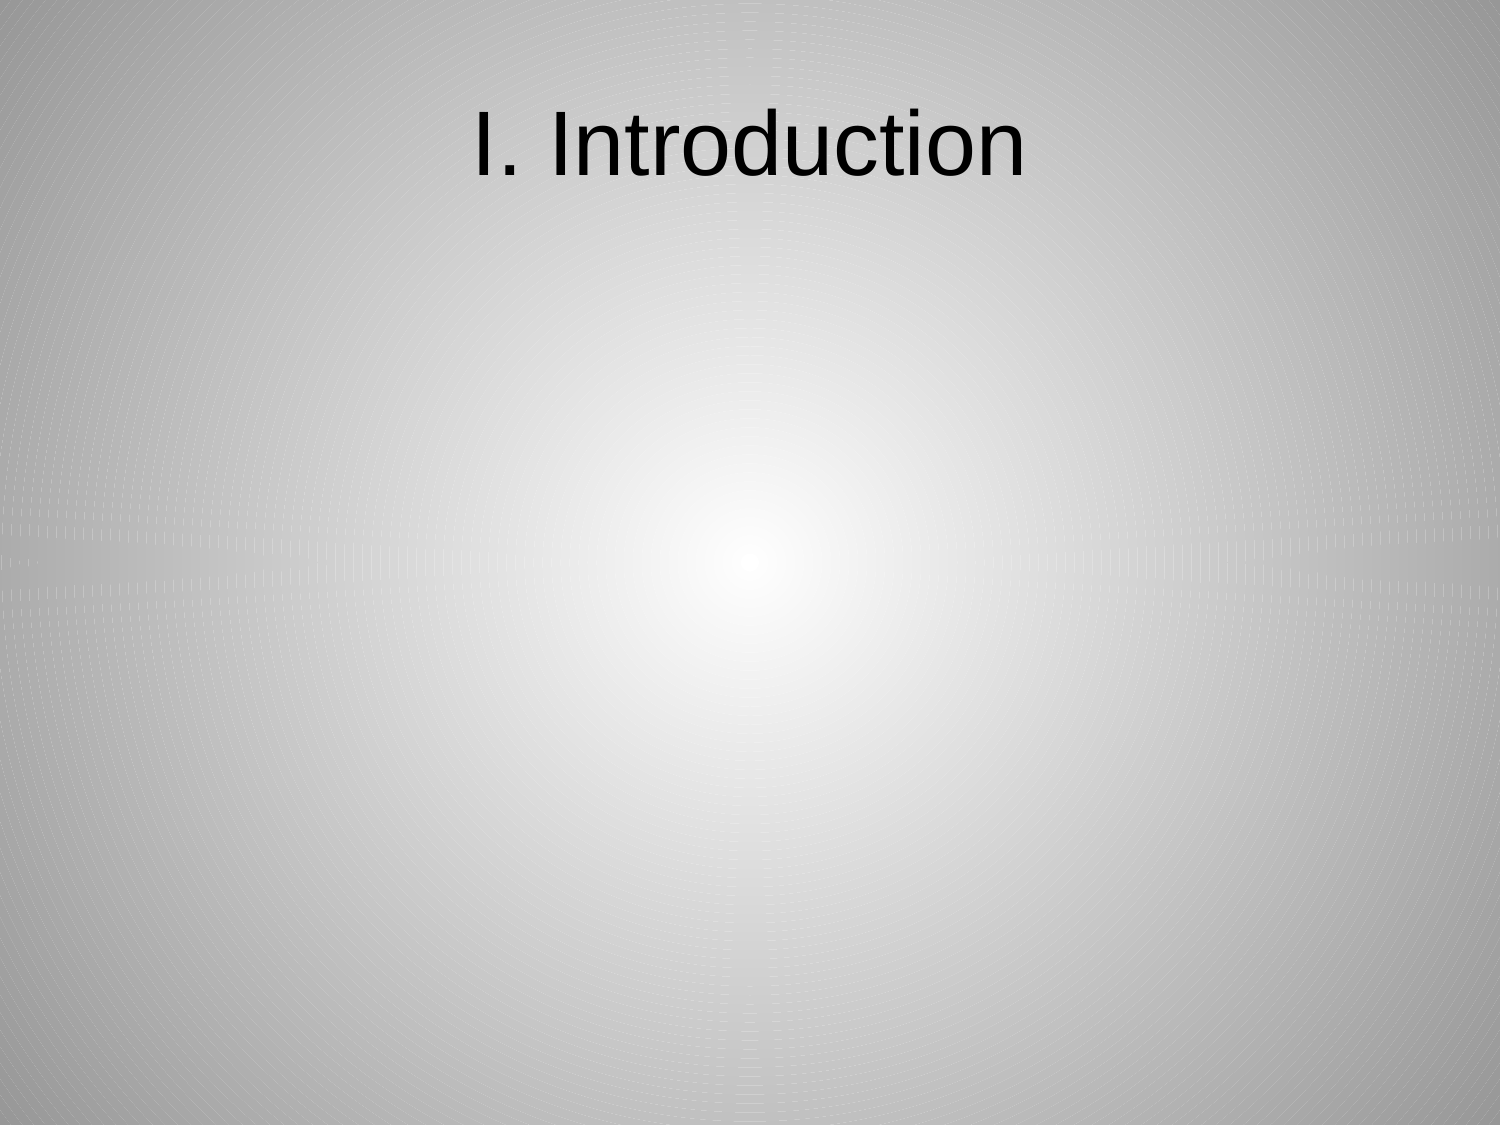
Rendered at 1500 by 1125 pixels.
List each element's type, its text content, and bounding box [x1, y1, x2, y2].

title I. Introduction [75, 45, 1425, 233]
